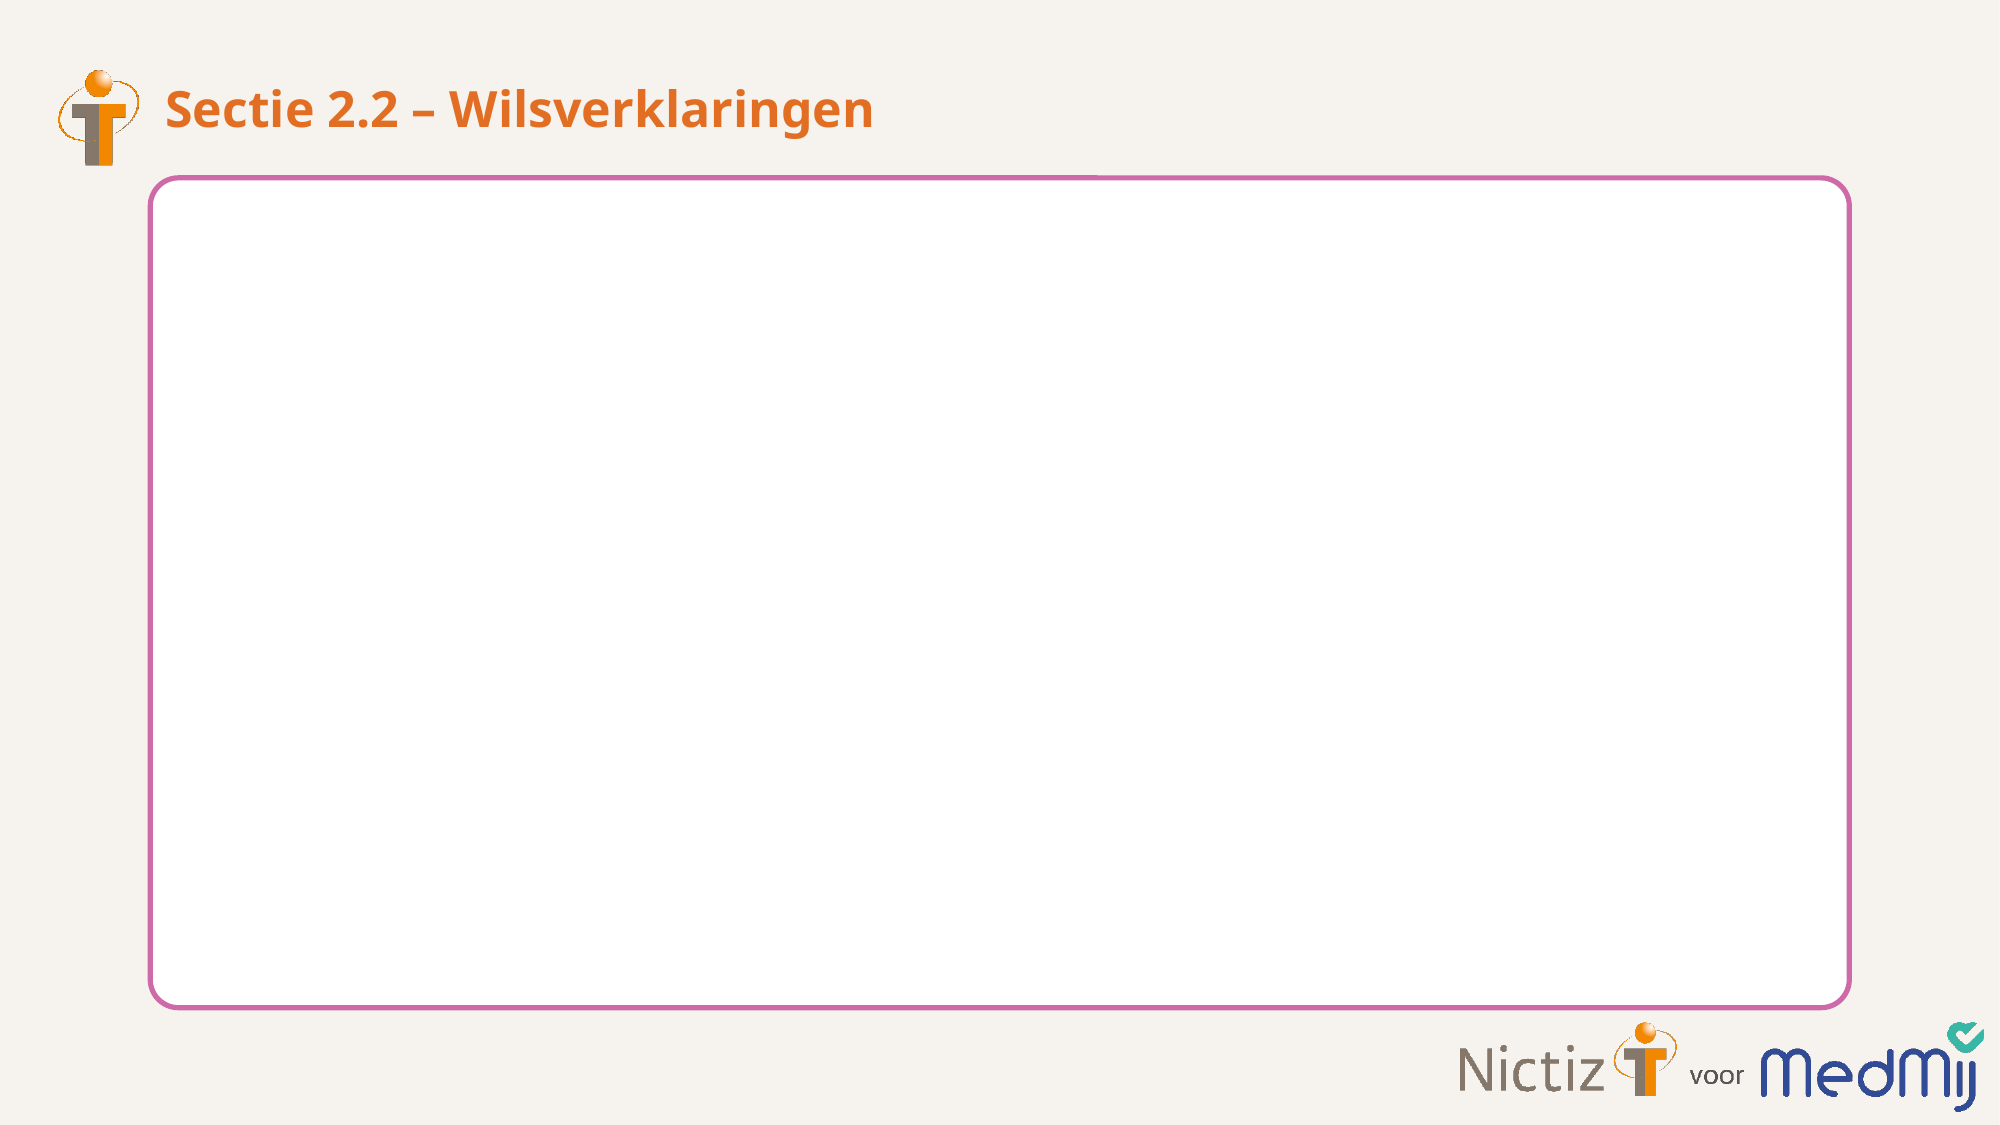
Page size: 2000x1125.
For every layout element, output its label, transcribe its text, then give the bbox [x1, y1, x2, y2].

picture [50, 66, 151, 187]
title Sectie 2.2 – Wilsverklaringen [150, 76, 1850, 165]
picture [1457, 1019, 1988, 1113]
